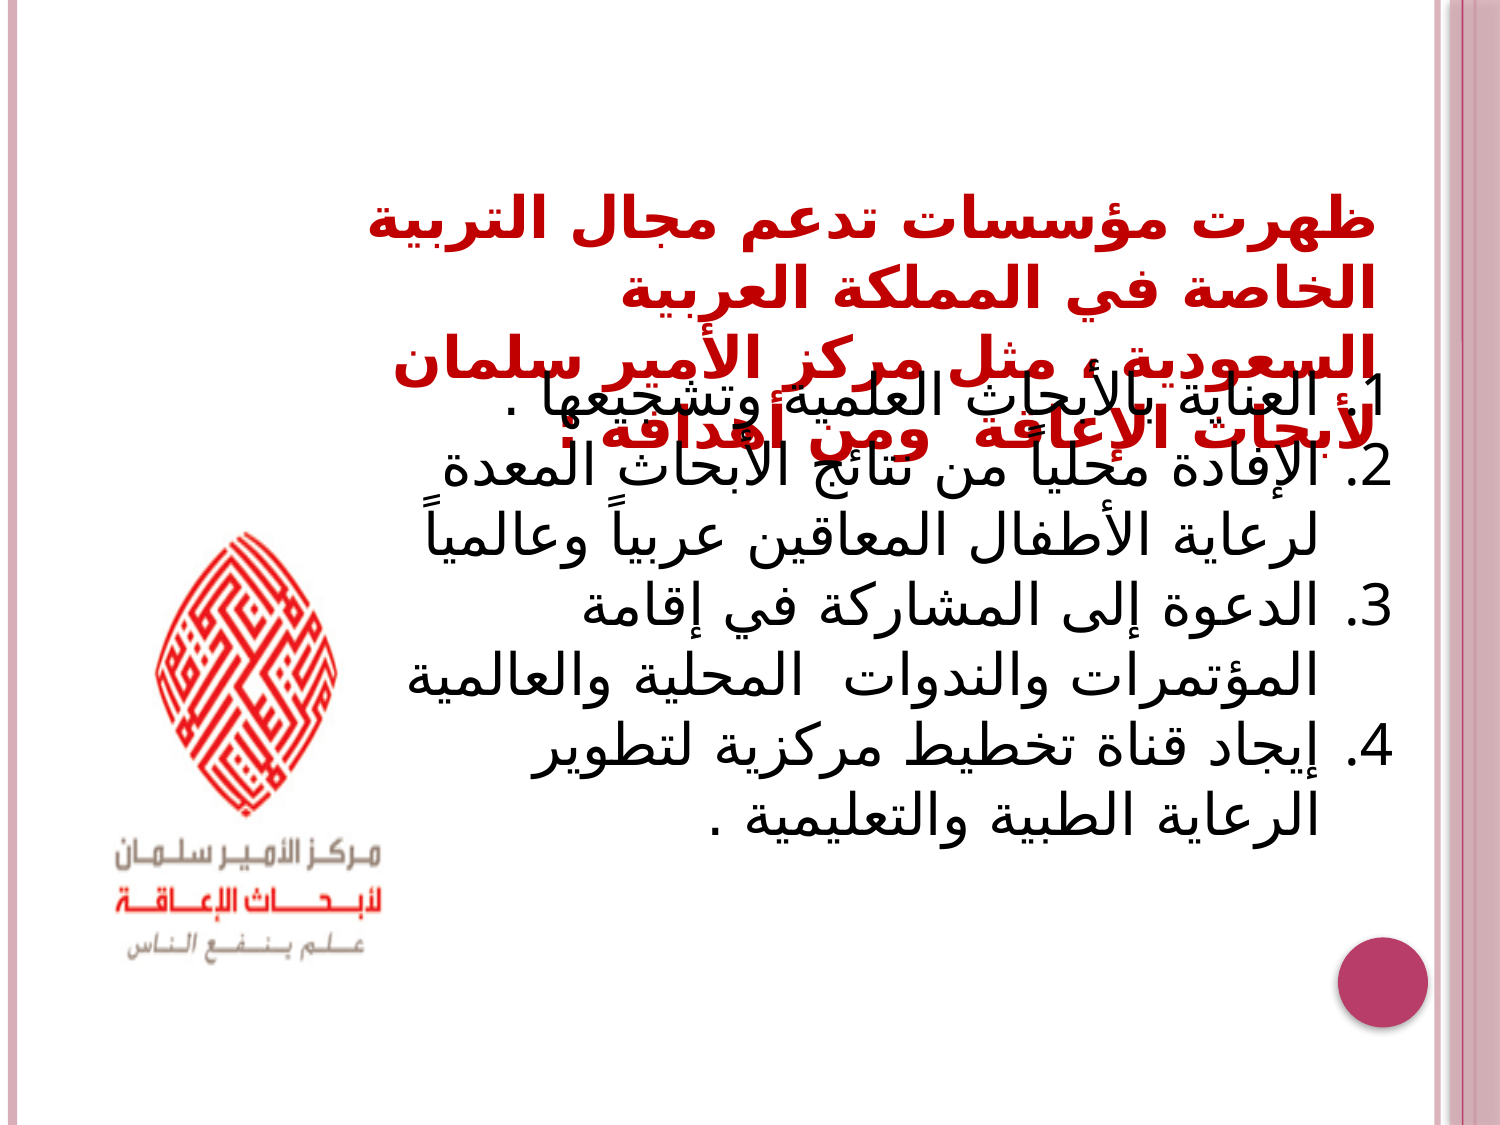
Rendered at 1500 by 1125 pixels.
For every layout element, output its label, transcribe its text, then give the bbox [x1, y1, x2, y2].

picture [87, 514, 408, 977]
text_box العناية بالأبحاث العلمية وتشجيعها . الإفادة محلياً من نتائج الأبحاث المعدة لرعاية الأطفال المعاقين عربياً وعالمياً . الدعوة إلى المشاركة في إقامة المؤتمرات والندوات المحلية والعالمية . إيجاد قناة تخطيط مركزية لتطوير الرعاية الطبية والتعليمية . [336, 349, 1412, 855]
text_box ظهرت مؤسسات تدعم مجال التربية الخاصة في المملكة العربية السعودية ، مثل مركز الأمير سلمان لأبحاث الإعاقة ومن أهدافه : [301, 172, 1394, 468]
